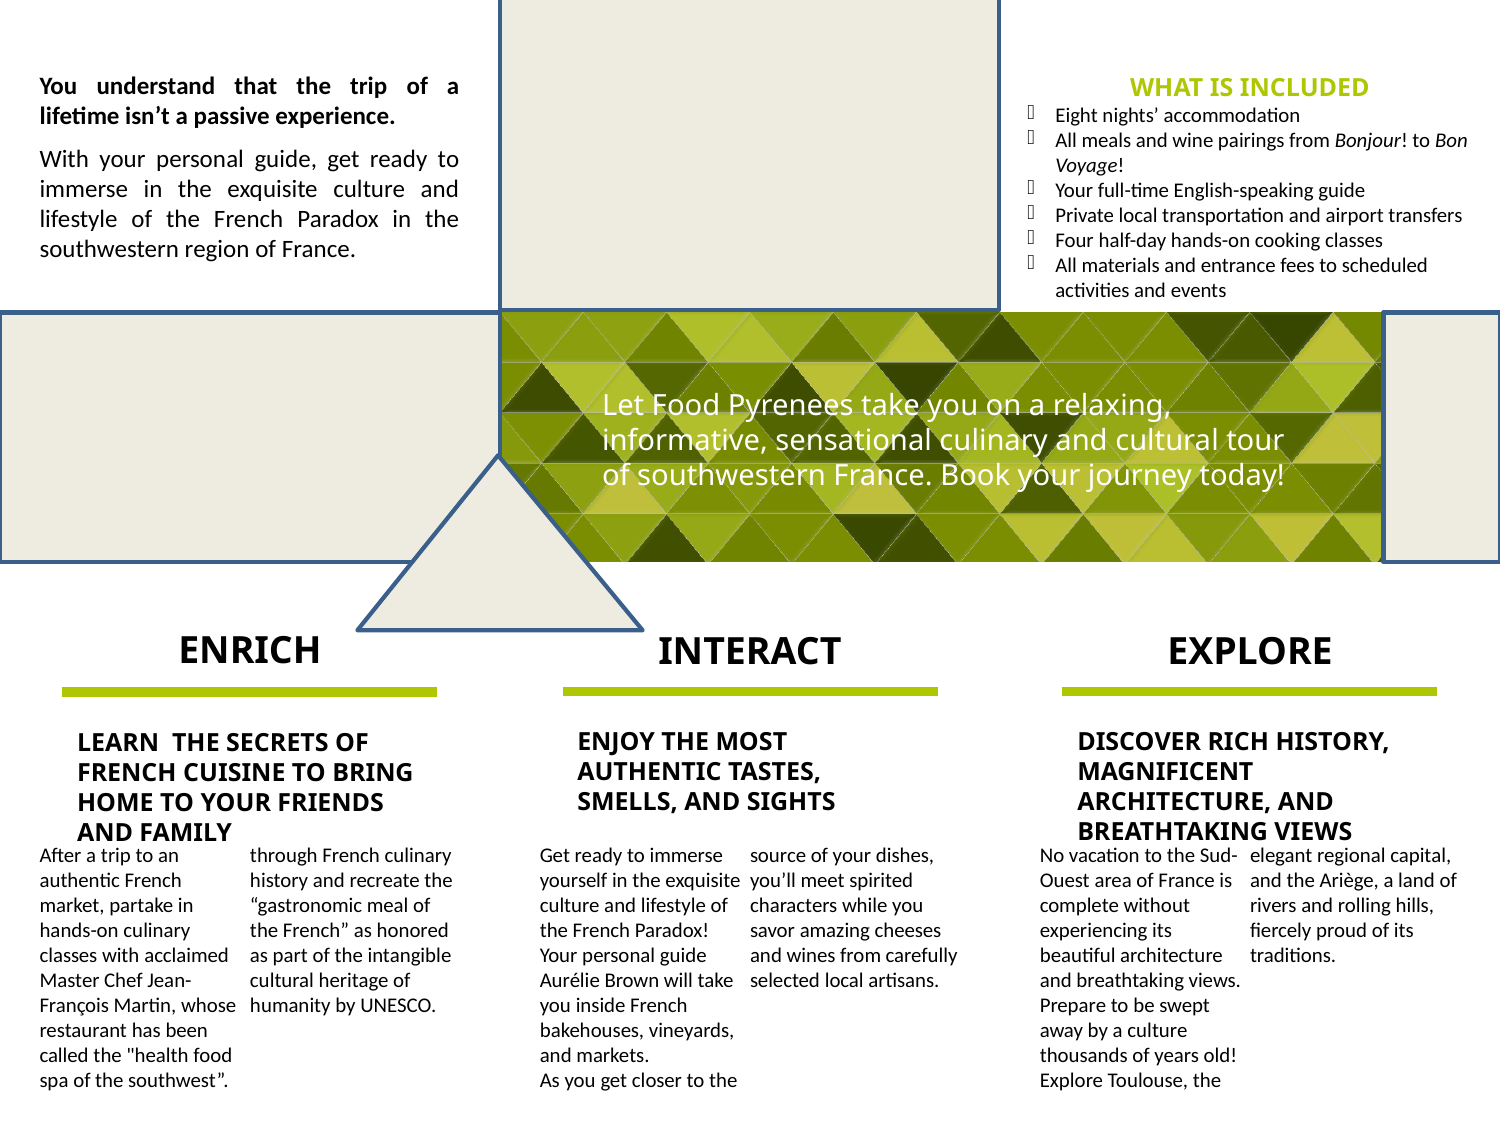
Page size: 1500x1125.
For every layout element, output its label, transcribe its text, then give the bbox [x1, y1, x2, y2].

text_box What is Included Eight nights’ accommodation All meals and wine pairings from Bonjour! to Bon Voyage! Your full-time English-speaking guide Private local transportation and airport transfers Four half-day hands-on cooking classes All materials and entrance fees to scheduled activities and events [1012, 64, 1488, 310]
text_box Enrich [0, 618, 500, 679]
text_box Discover rich history, magnificent architecture, and breathtaking views [1062, 718, 1438, 853]
text_box [498, 0, 1001, 310]
text_box You understand that the trip of a lifetime isn’t a passive experience. With your personal guide, get ready to immerse in the exquisite culture and lifestyle of the French Paradox in the southwestern region of France. [24, 62, 475, 270]
text_box [0, 310, 500, 564]
text_box learn the secrets of French cuisine to bring home to your friends and family [62, 718, 438, 834]
text_box Get ready to immerse yourself in the exquisite culture and lifestyle of the French Paradox! Your personal guide Aurélie Brown will take you inside French bakehouses, vineyards, and markets. As you get closer to the source of your dishes, you’ll meet spirited characters while you savor amazing cheeses and wines from carefully selected local artisans. [524, 834, 975, 1121]
text_box Explore [999, 619, 1500, 680]
text_box [355, 457, 645, 633]
picture [499, 312, 1500, 563]
text_box Interact [500, 619, 999, 680]
text_box After a trip to an authentic French market, partake in hands-on culinary classes with acclaimed Master Chef Jean-François Martin, whose restaurant has been called the "health food spa of the southwest”. You will taste your way through French culinary history and recreate the “gastronomic meal of the French” as honored as part of the intangible cultural heritage of humanity by UNESCO. [24, 834, 475, 1125]
text_box No vacation to the Sud-Ouest area of France is complete without experiencing its beautiful architecture and breathtaking views. Prepare to be swept away by a culture thousands of years old! Explore Toulouse, the elegant regional capital, and the Ariège, a land of rivers and rolling hills, fiercely proud of its traditions. [1024, 834, 1475, 1121]
text_box Enjoy the most authentic tastes, smells, and sights [562, 718, 938, 824]
